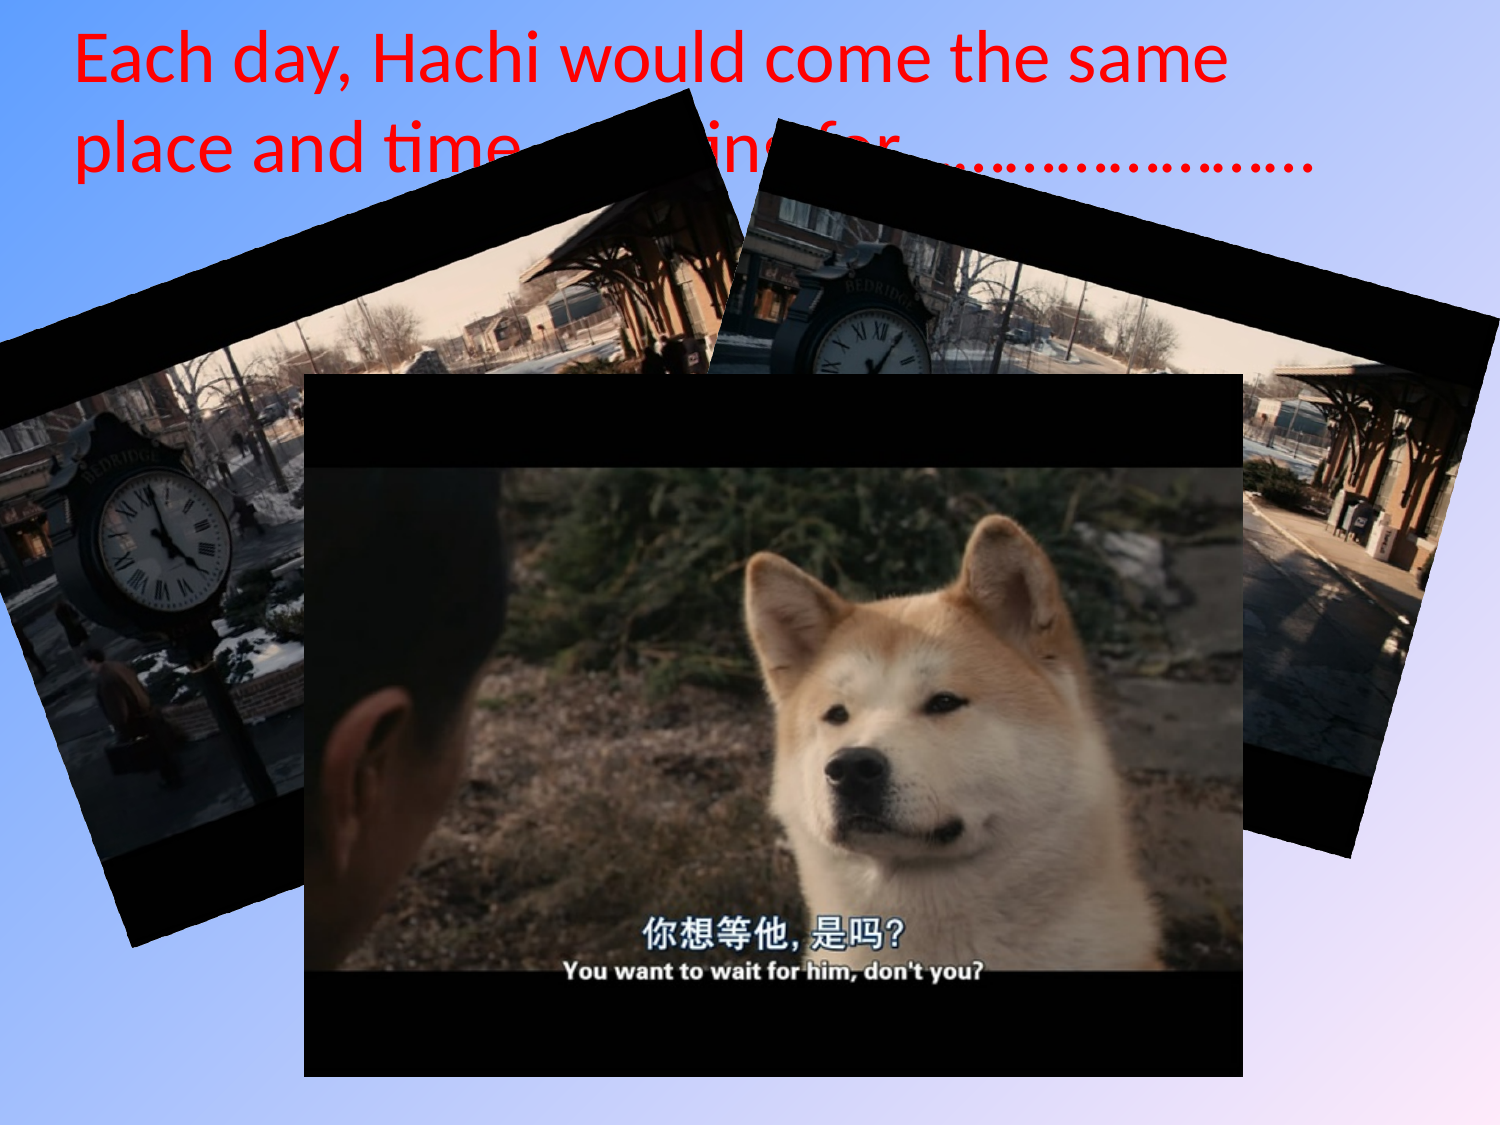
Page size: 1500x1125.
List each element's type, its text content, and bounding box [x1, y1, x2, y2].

picture [0, 89, 1499, 1077]
text_box Each day, Hachi would come the same place and time , waiting for…………………… [58, 0, 1418, 195]
